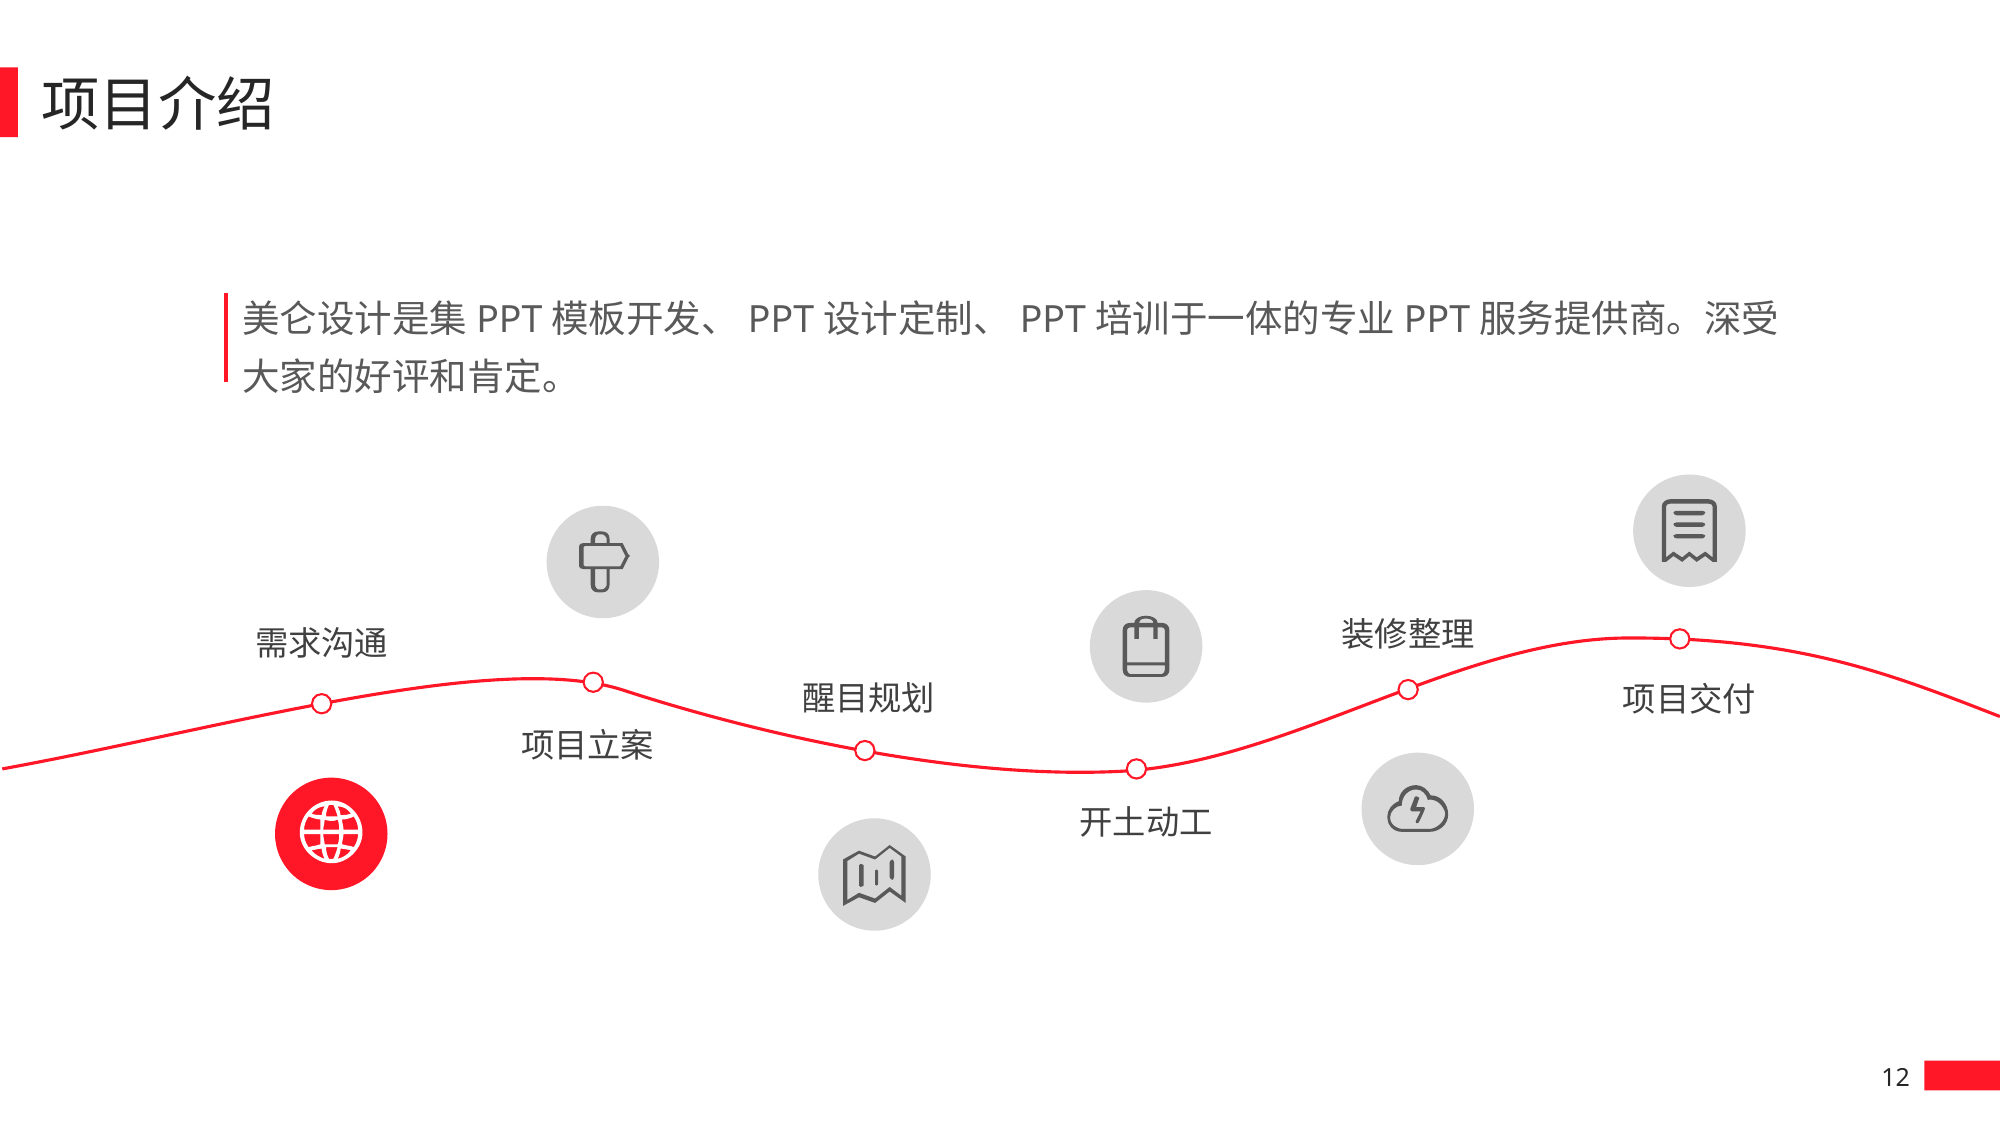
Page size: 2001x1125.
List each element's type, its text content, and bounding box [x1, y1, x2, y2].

text_box [1125, 758, 1148, 780]
text_box 美仑设计是集PPT模板开发、PPT设计定制、PPT培训于一体的专业PPT服务提供商。深受大家的好评和肯定。 [227, 273, 1820, 406]
text_box 装修整理 [1324, 606, 1492, 661]
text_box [1361, 752, 1474, 866]
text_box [1633, 474, 1746, 587]
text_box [274, 777, 388, 891]
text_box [546, 505, 660, 619]
text_box 需求沟通 [238, 614, 406, 670]
text_box [2, 677, 855, 770]
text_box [1089, 590, 1203, 703]
text_box [875, 636, 2000, 774]
text_box [1397, 678, 1419, 701]
text_box 项目介绍 [27, 59, 332, 145]
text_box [818, 818, 931, 931]
text_box 项目立案 [504, 716, 672, 772]
text_box 项目交付 [1605, 670, 1773, 726]
list 12 [1866, 1057, 1940, 1100]
text_box [310, 693, 333, 715]
text_box 醒目规划 [785, 669, 953, 724]
text_box [1669, 628, 1691, 650]
text_box [854, 739, 876, 762]
text_box [582, 671, 604, 693]
text_box 开土动工 [1062, 793, 1230, 849]
